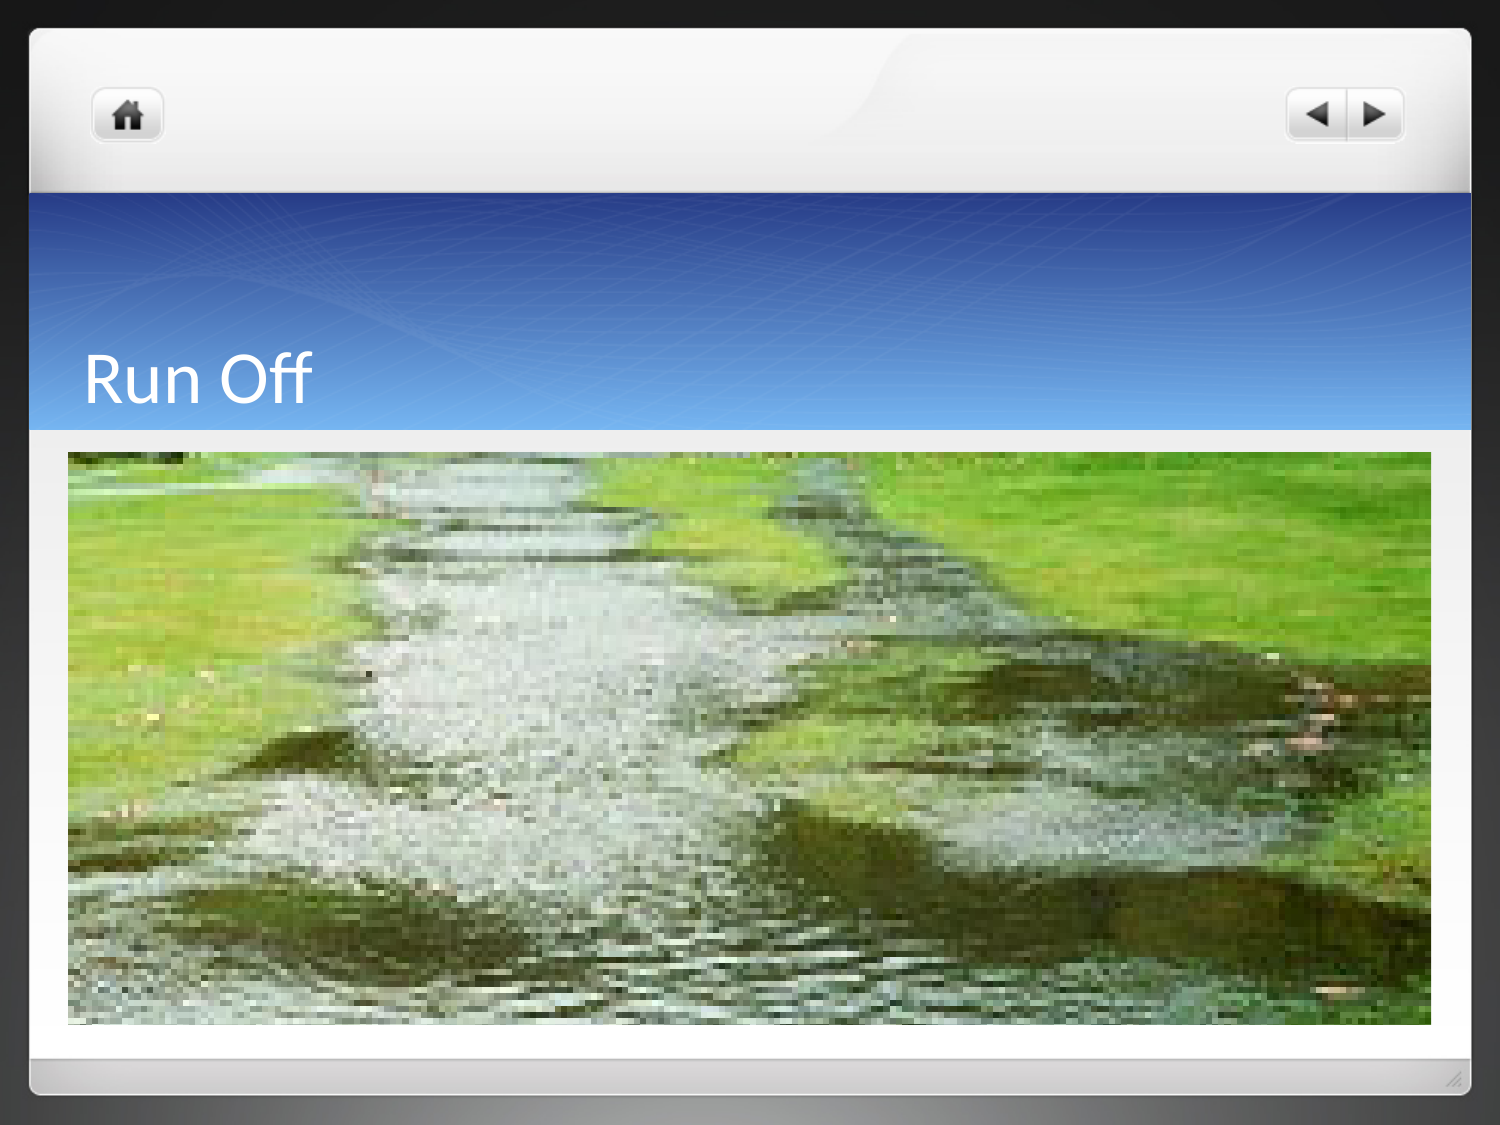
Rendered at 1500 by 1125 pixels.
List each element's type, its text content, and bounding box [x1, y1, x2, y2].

picture [0, 0, 1500, 1125]
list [67, 451, 1432, 1026]
title Run Off [68, 238, 1432, 427]
